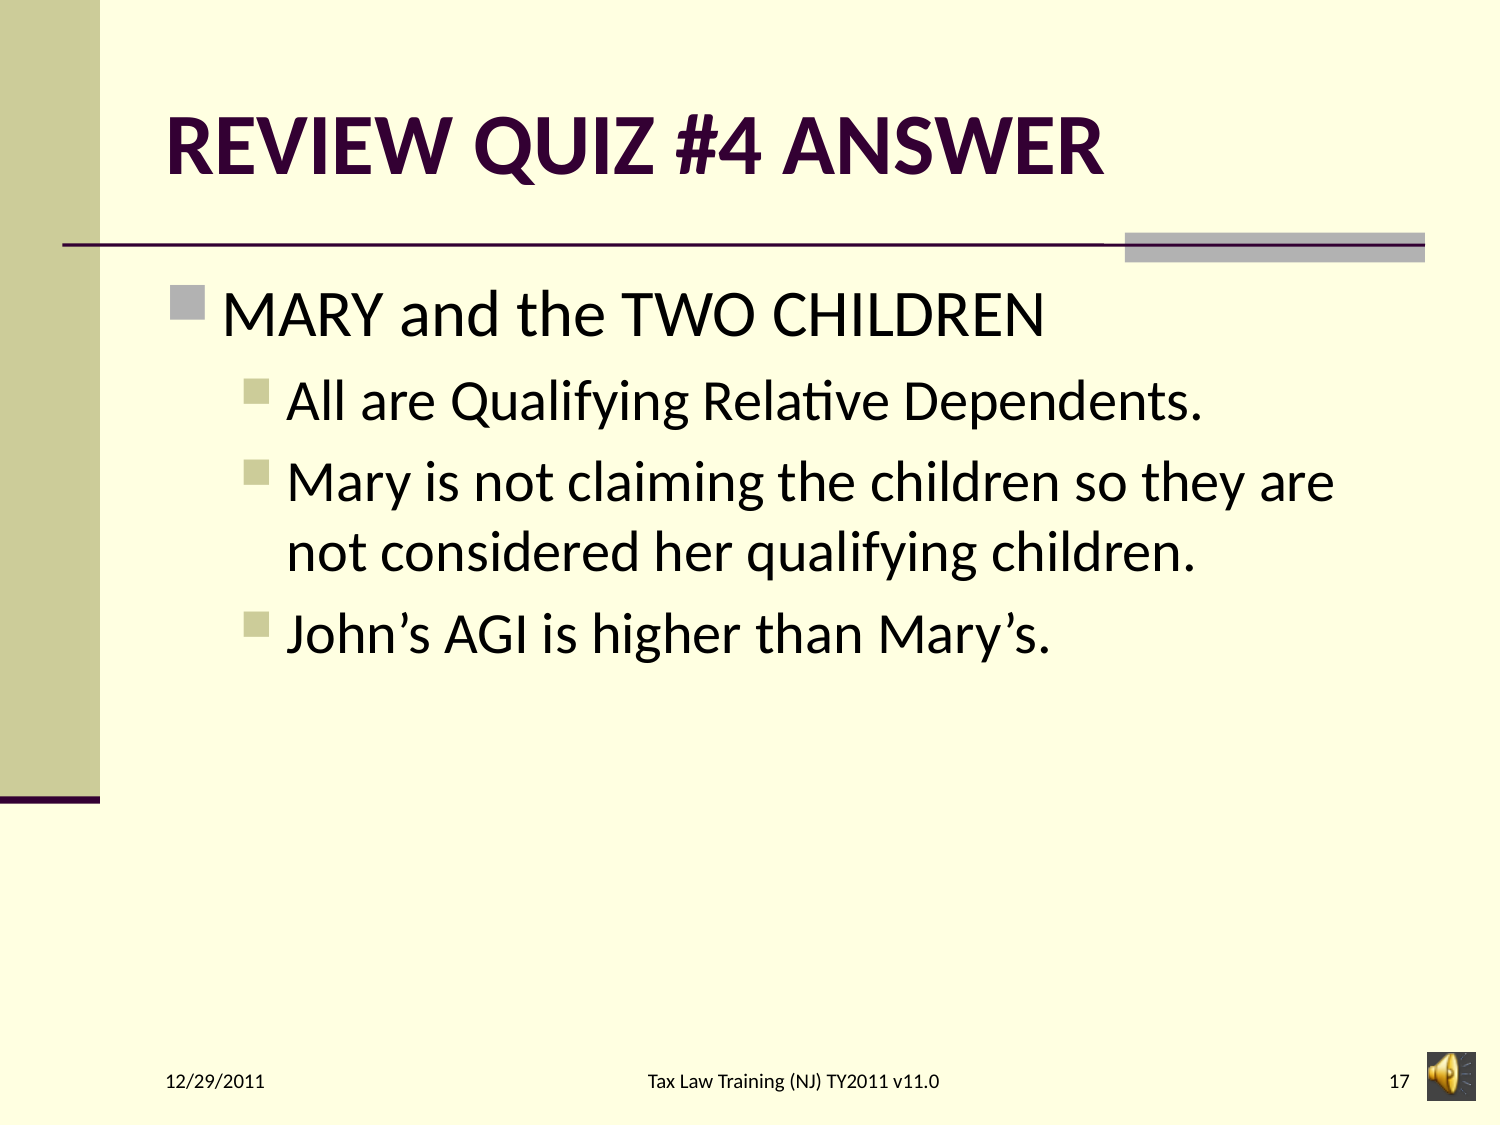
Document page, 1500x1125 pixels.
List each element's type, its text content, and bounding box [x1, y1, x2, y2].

footer Tax Law Training (NJ) TY2011 v11.0 [549, 1049, 1038, 1101]
picture [1426, 1051, 1477, 1102]
title REVIEW QUIZ #4 ANSWER [150, 45, 1425, 234]
slide_number 17 [1112, 1049, 1426, 1101]
list MARY and the TWO CHILDREN All are Qualifying Relative Dependents. Mary is not claiming the children so they are not considered her qualifying children. John’s AGI is higher than Mary’s. [150, 262, 1425, 1038]
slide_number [149, 1050, 476, 1101]
